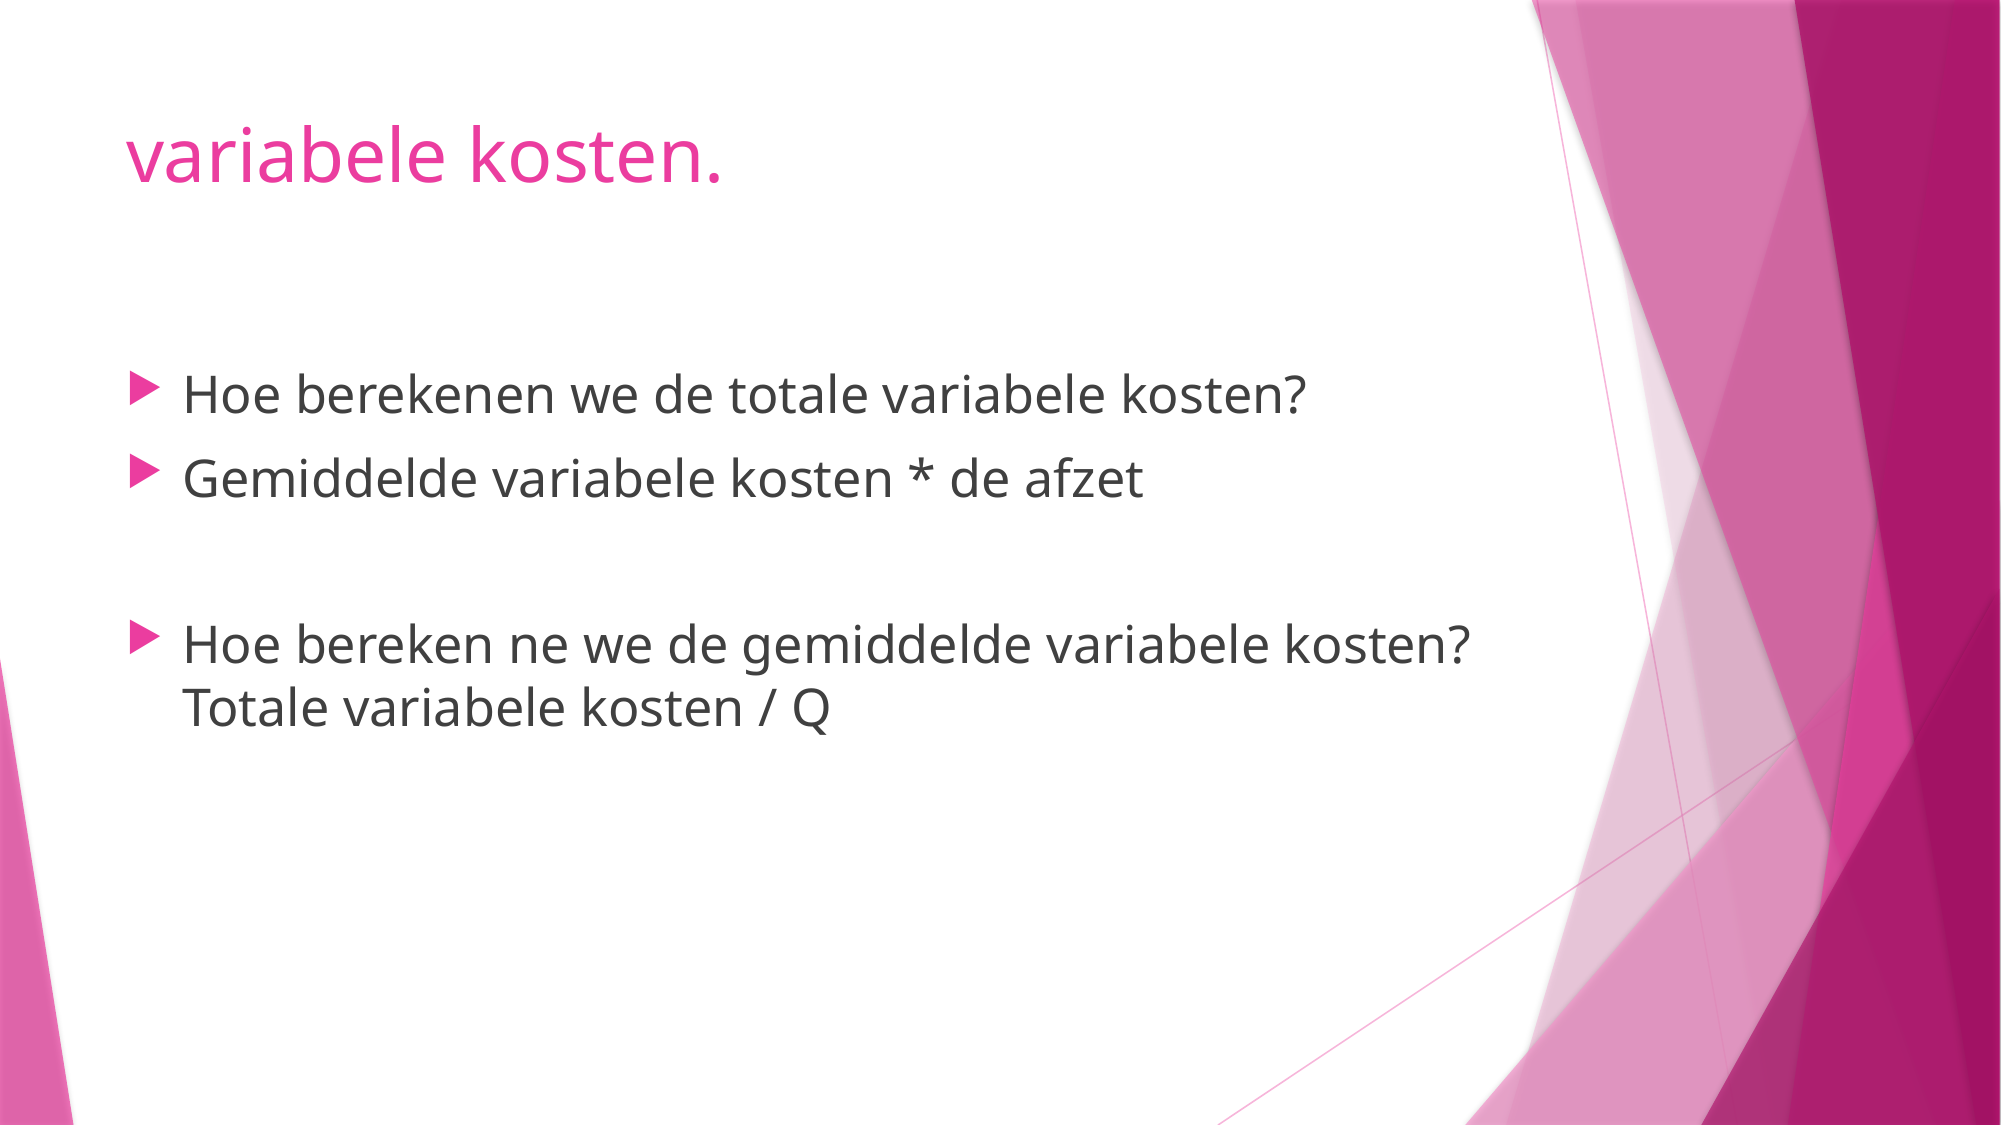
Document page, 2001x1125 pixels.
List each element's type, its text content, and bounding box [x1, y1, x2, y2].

title variabele kosten. [111, 99, 1522, 317]
list Hoe berekenen we de totale variabele kosten? Gemiddelde variabele kosten * de afzet Hoe bereken ne we de gemiddelde variabele kosten? Totale variabele kosten / Q [111, 354, 1522, 992]
